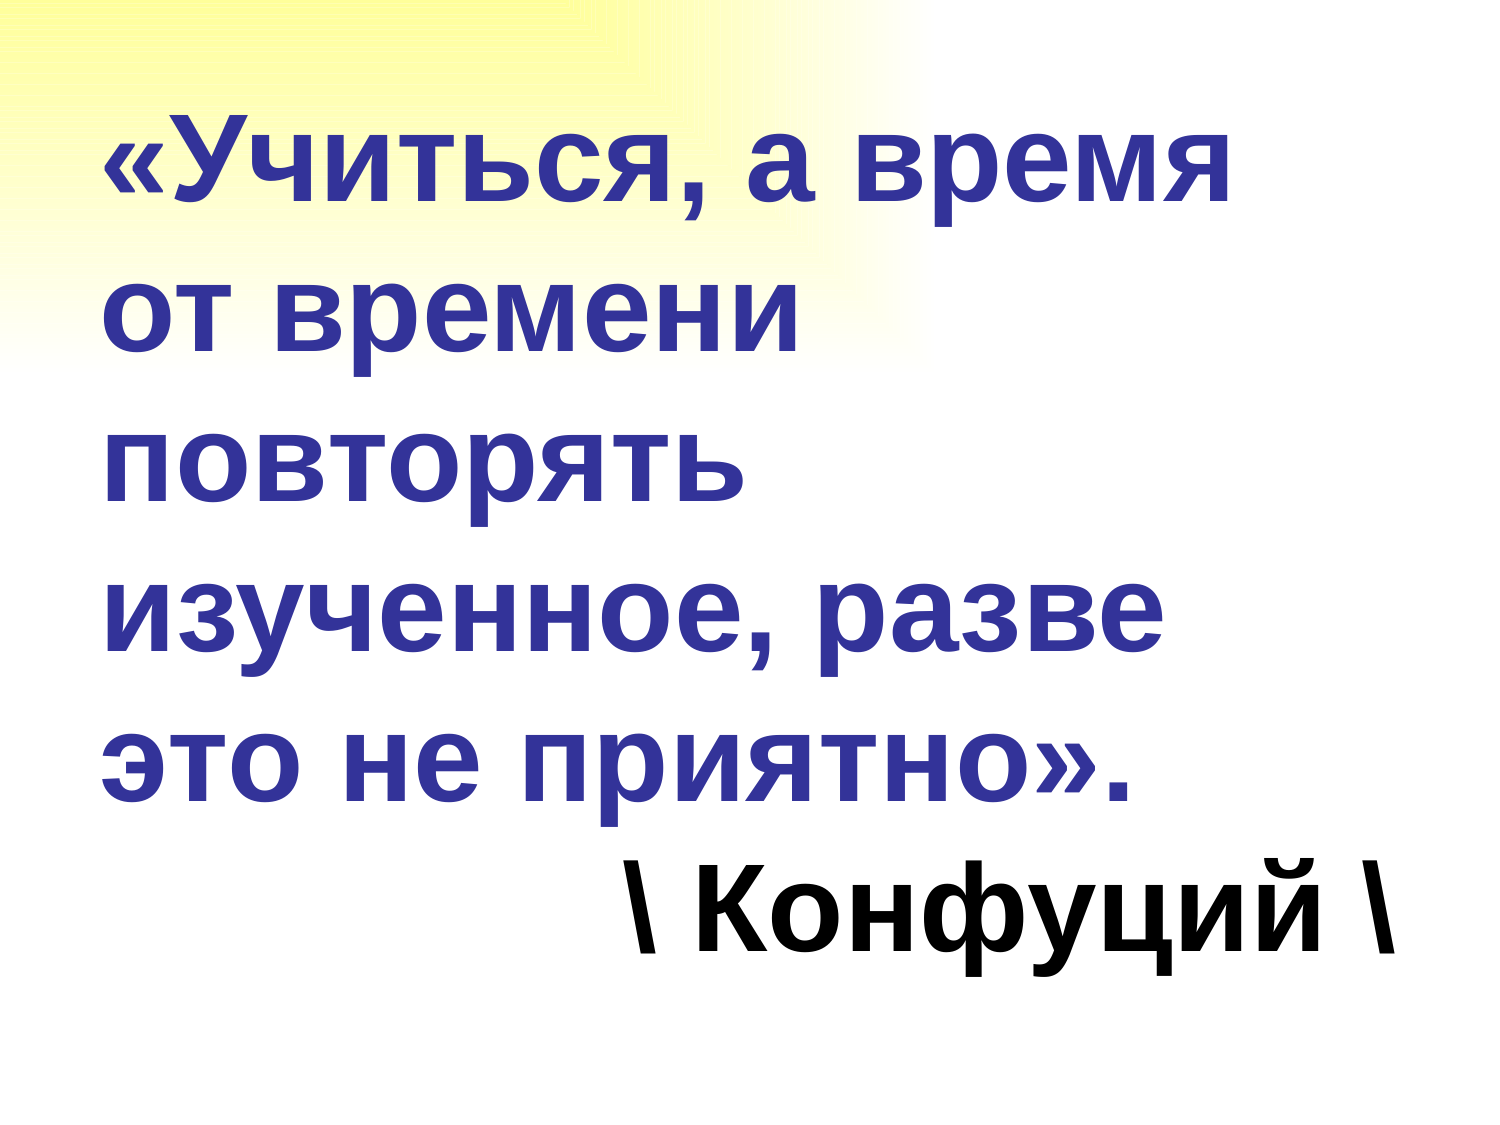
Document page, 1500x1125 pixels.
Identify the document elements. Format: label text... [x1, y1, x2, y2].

text_box «Учиться, а время от времени повторять изученное, разве это не приятно». \ Конфуций \ [85, 69, 1412, 985]
